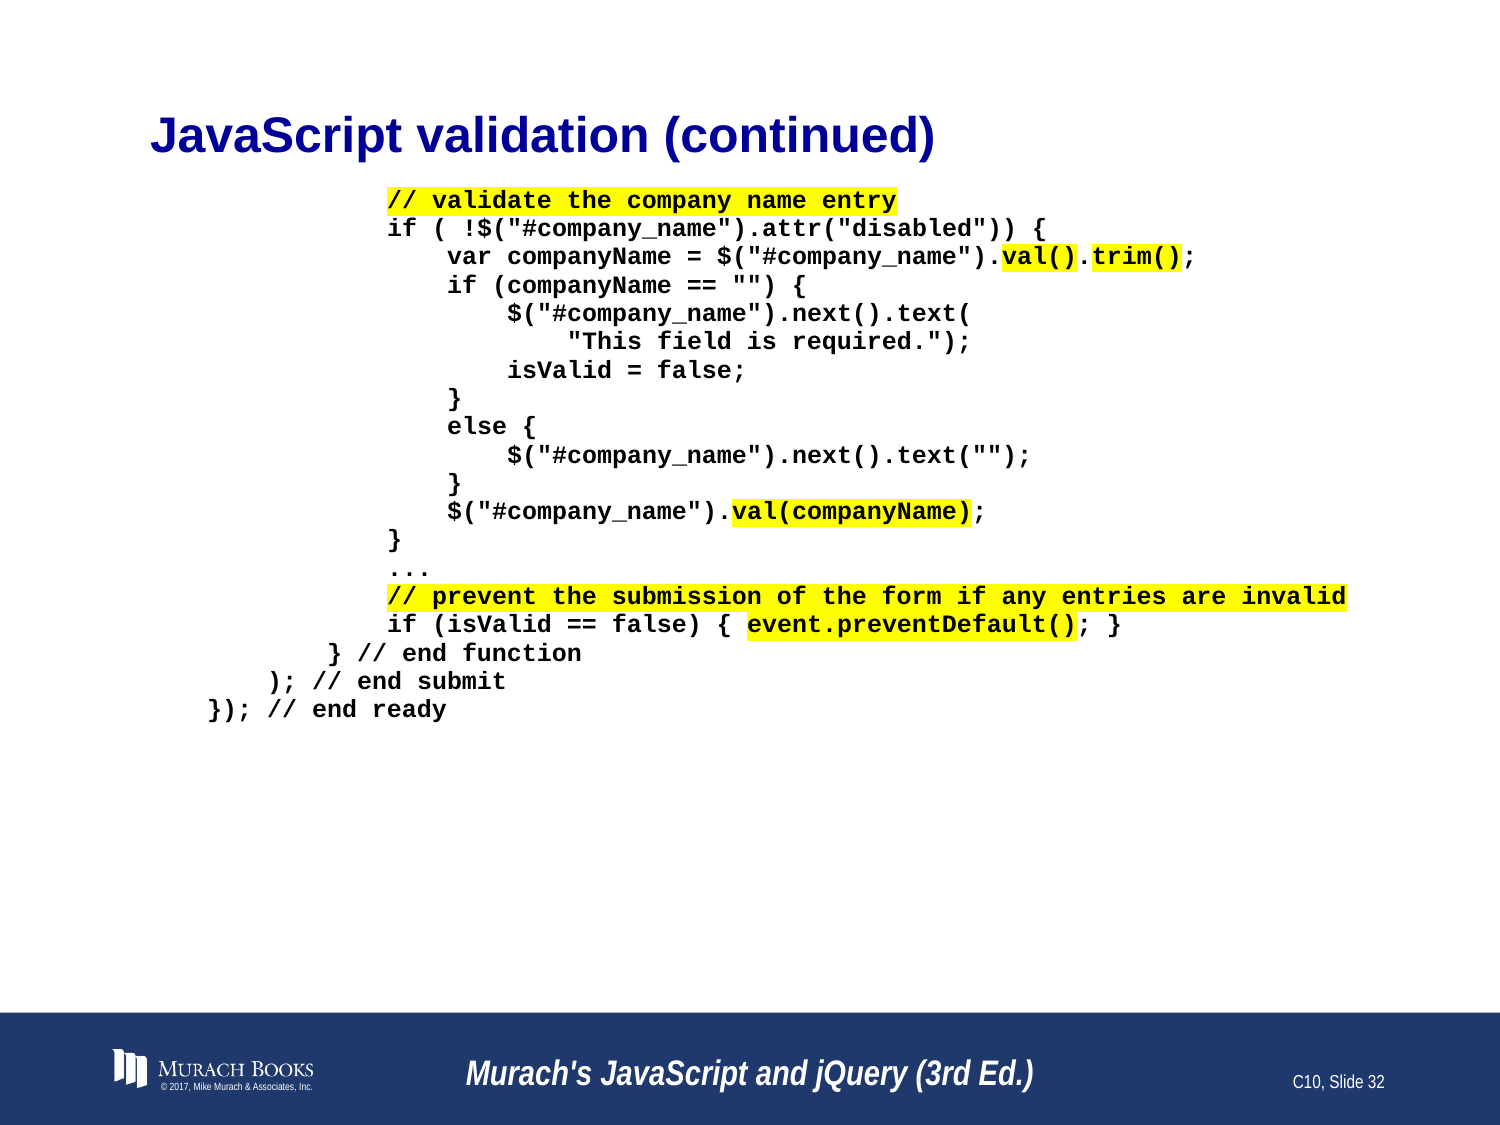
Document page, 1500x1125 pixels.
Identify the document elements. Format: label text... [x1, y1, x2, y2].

footer © 2017, Mike Murach & Associates, Inc. [12, 1025, 463, 1100]
title JavaScript validation (continued) [150, 102, 1350, 164]
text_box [149, 187, 1350, 736]
slide_number Murach's JavaScript and jQuery (3rd Ed.) [463, 1025, 1050, 1100]
slide_number C10, Slide 32 [1087, 1025, 1400, 1100]
